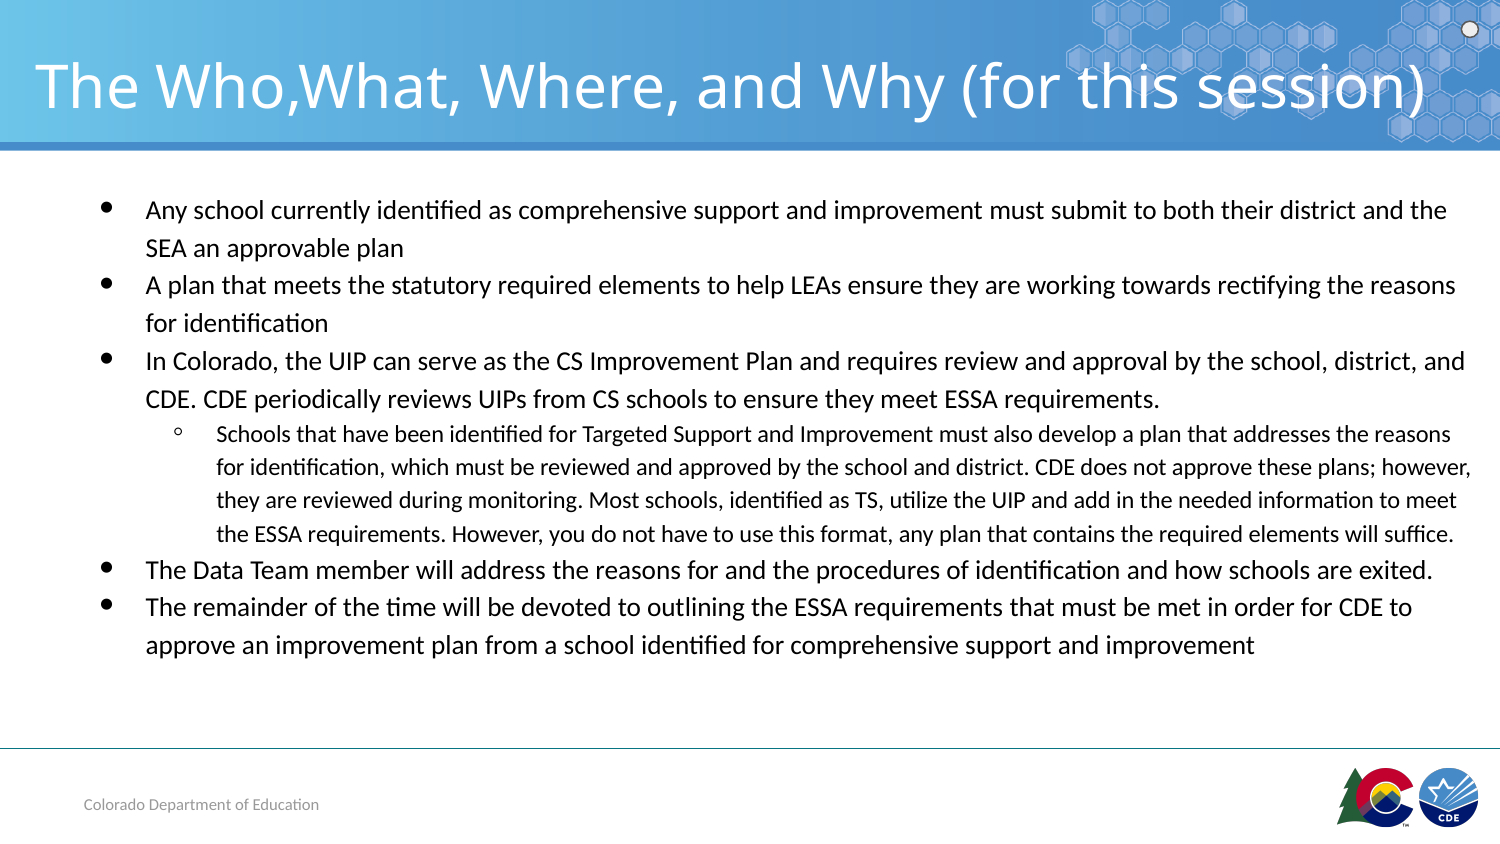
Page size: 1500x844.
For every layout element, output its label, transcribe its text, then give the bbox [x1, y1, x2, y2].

text_box [1461, 21, 1479, 38]
title The Who,What, Where, and Why (for this session) [34, 37, 1433, 132]
list Any school currently identified as comprehensive support and improvement must submit to both their district and the SEA an approvable plan A plan that meets the statutory required elements to help LEAs ensure they are working towards rectifying the reasons for identification In Colorado, the UIP can serve as the CS Improvement Plan and requires review and approval by the school, district, and CDE. CDE periodically reviews UIPs from CS schools to ensure they meet ESSA requirements. Schools that have been identified for Targeted Support and Improvement must also develop a plan that addresses the reasons for identification, which must be reviewed and approved by the school and district. CDE does not approve these plans; however, they are reviewed during monitoring. Most schools, identified as TS, utilize the UIP and add in the needed information to meet the ESSA requirements. However, you do not have to use this format, any plan that contains the required elements will suffice. The Data Team member will address the reasons for and the procedures of identification and how schools are exited. The remainder of the time will be devoted to outlining the ESSA requirements that must be met in order for CDE to approve an improvement plan from a school identified for comprehensive support and improvement [75, 187, 1473, 712]
picture [1336, 767, 1479, 828]
picture [0, 0, 1500, 151]
